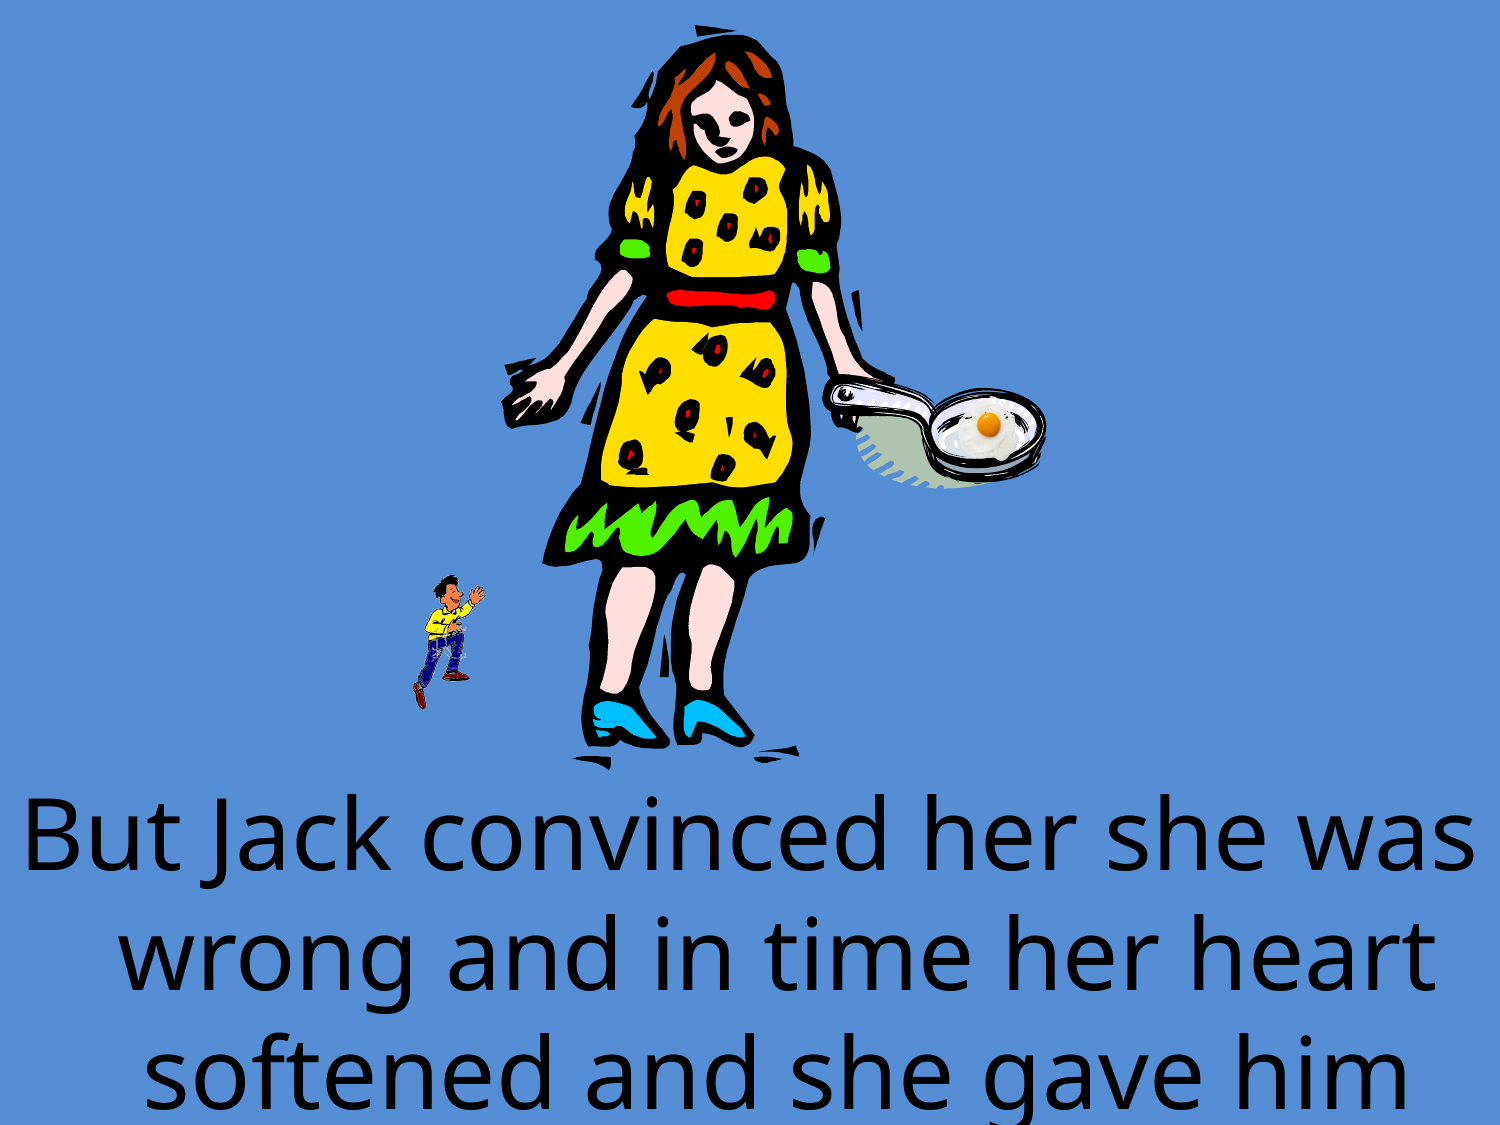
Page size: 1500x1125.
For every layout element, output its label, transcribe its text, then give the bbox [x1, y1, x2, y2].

picture [499, 24, 1048, 771]
picture [412, 574, 494, 717]
list But Jack convinced her she was wrong and in time her heart softened and she gave him some breakfast. [0, 762, 1500, 1125]
